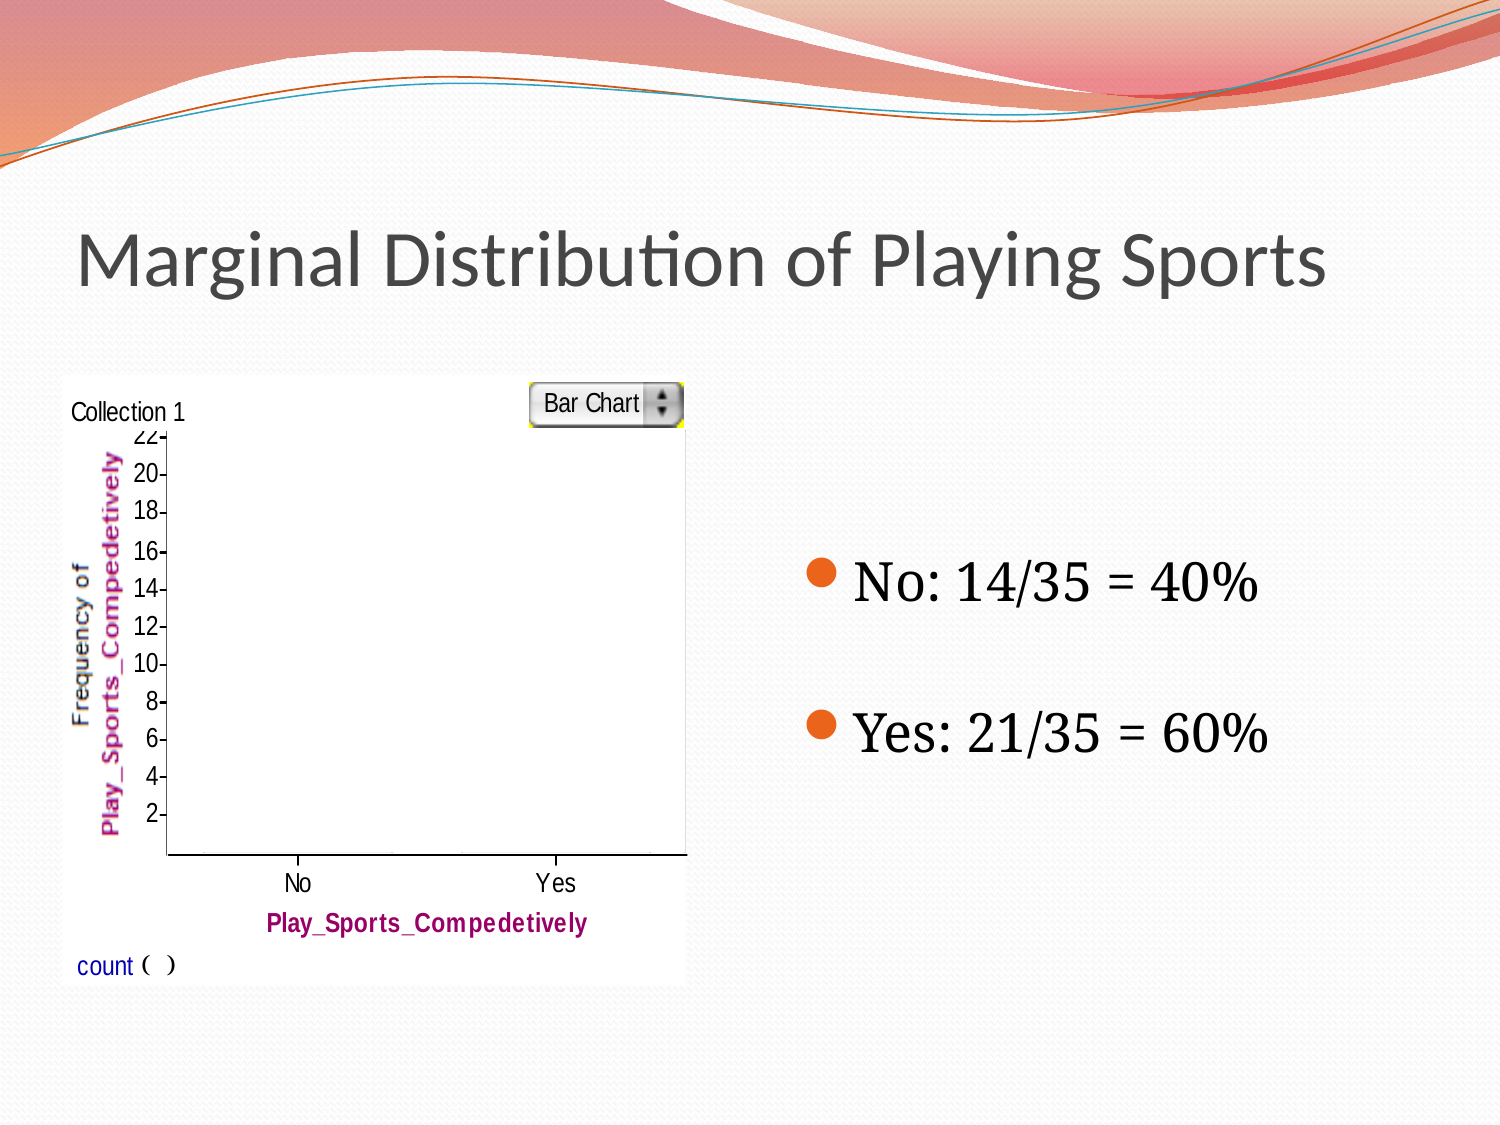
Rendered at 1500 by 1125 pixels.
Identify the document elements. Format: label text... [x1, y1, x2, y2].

picture [62, 374, 688, 988]
title Marginal Distribution of Playing Sports [75, 115, 1425, 303]
list No: 14/35 = 40% Yes: 21/35 = 60% [787, 312, 1438, 1038]
